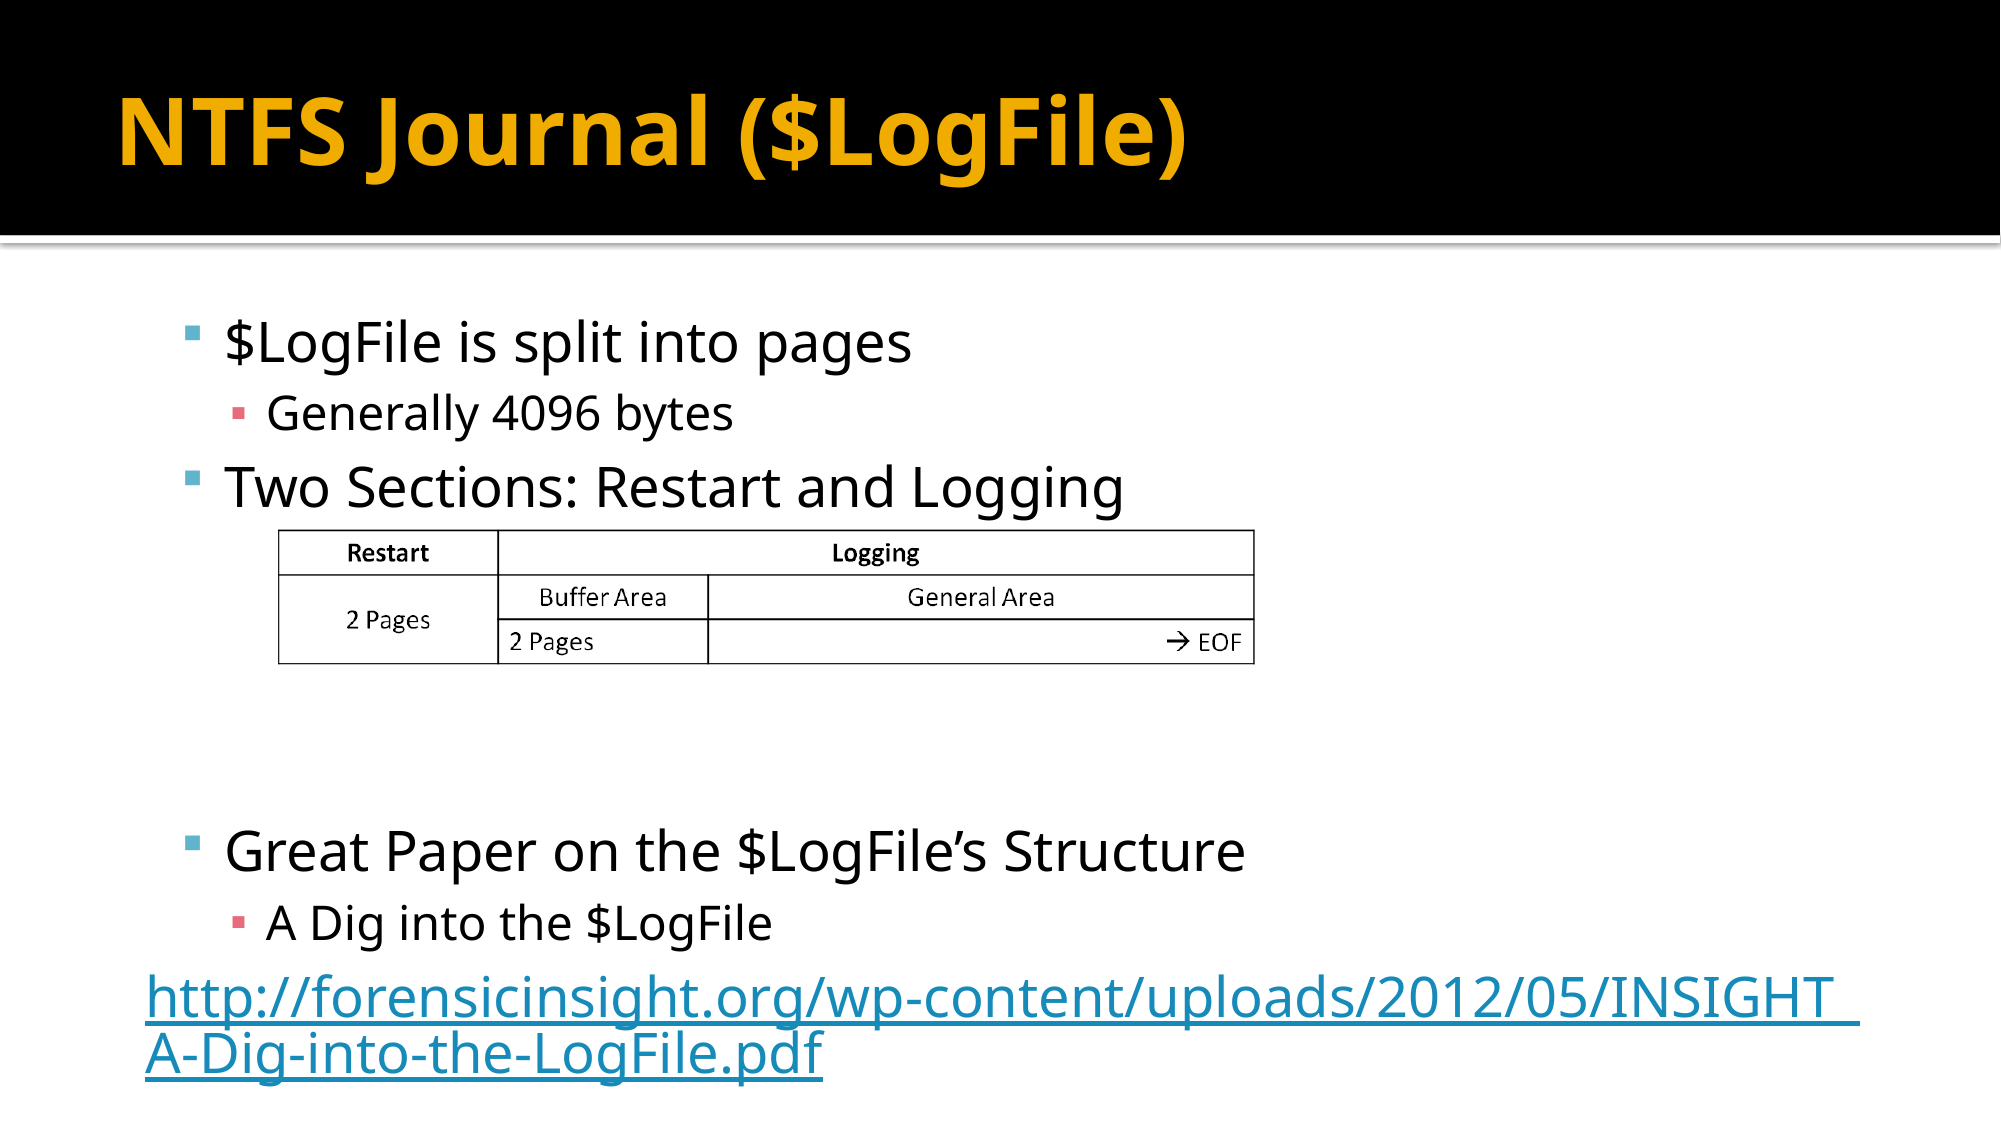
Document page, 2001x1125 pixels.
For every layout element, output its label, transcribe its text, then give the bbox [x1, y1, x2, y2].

picture [268, 522, 1269, 671]
title NTFS Journal ($LogFile) [99, 25, 1900, 231]
list $LogFile is split into pages Generally 4096 bytes Two Sections: Restart and Logging Great Paper on the $LogFile’s Structure A Dig into the $LogFile http://forensicinsight.org/wp-content/uploads/2012/05/INSIGHT_A-Dig-into-the-LogFile.pdf [99, 291, 1900, 1050]
